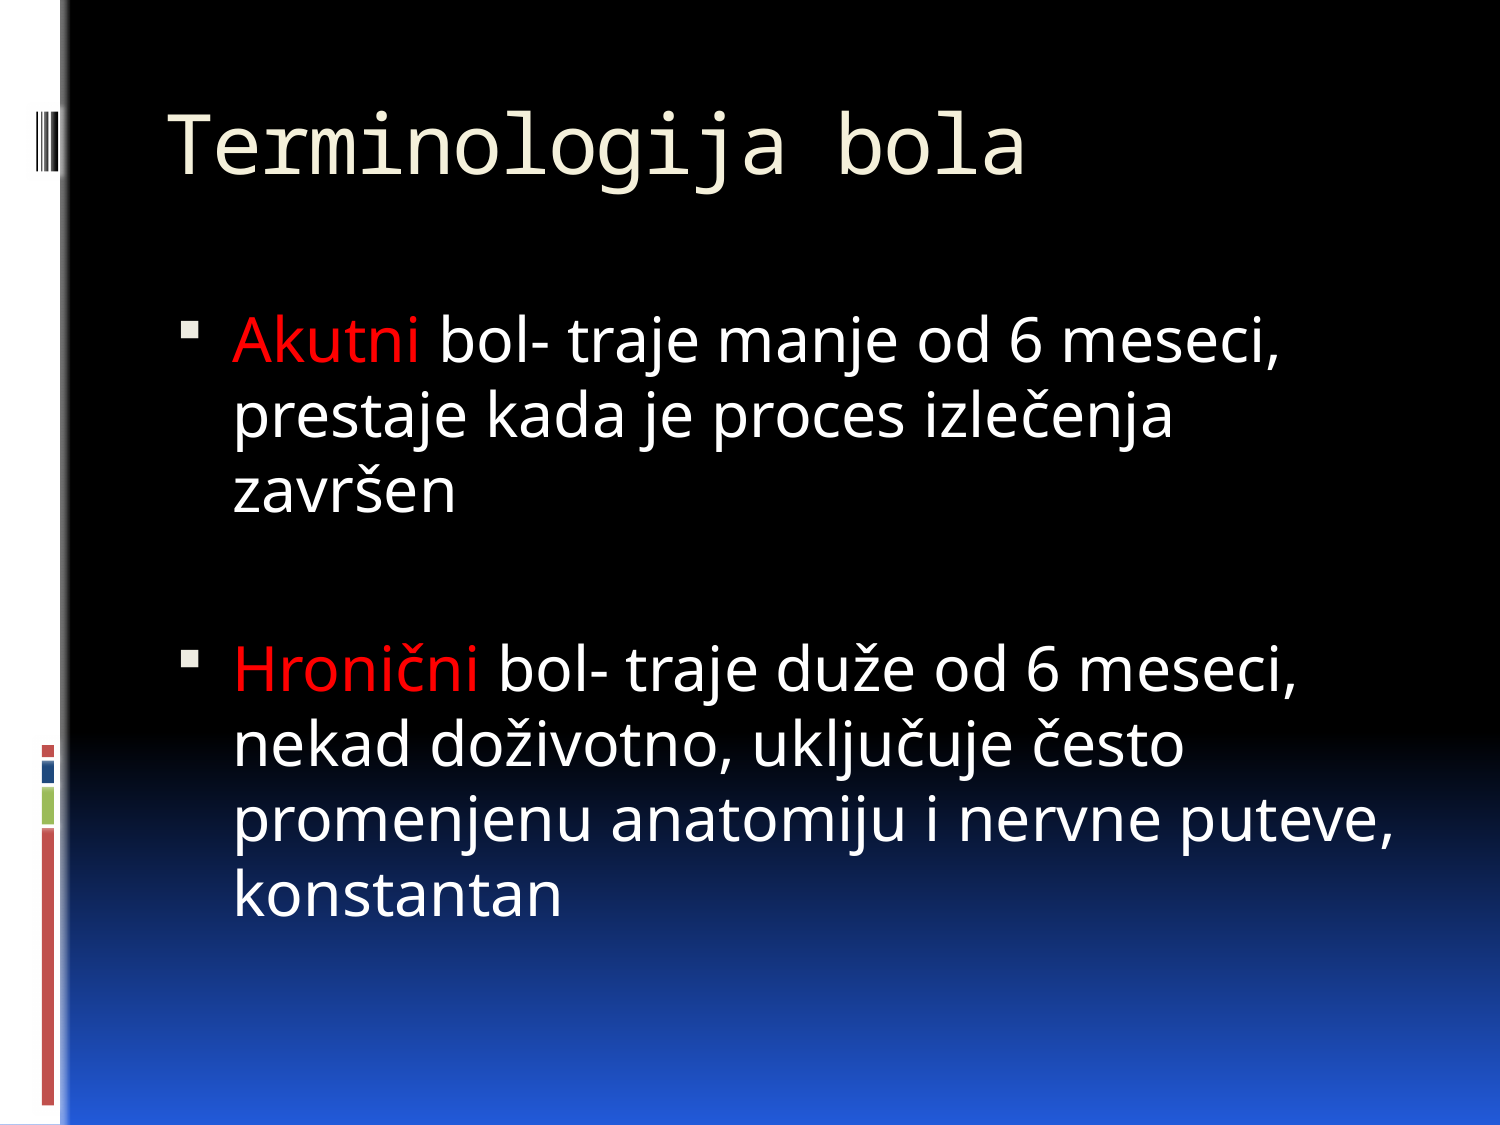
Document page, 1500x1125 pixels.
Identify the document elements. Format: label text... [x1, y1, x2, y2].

title Terminologija bola [150, 83, 1425, 234]
list Akutni bol- traje manje od 6 meseci, prestaje kada je proces izlečenja završen Hronični bol- traje duže od 6 meseci, nekad doživotno, uključuje često promenjenu anatomiju i nervne puteve, konstantan [150, 292, 1425, 1043]
